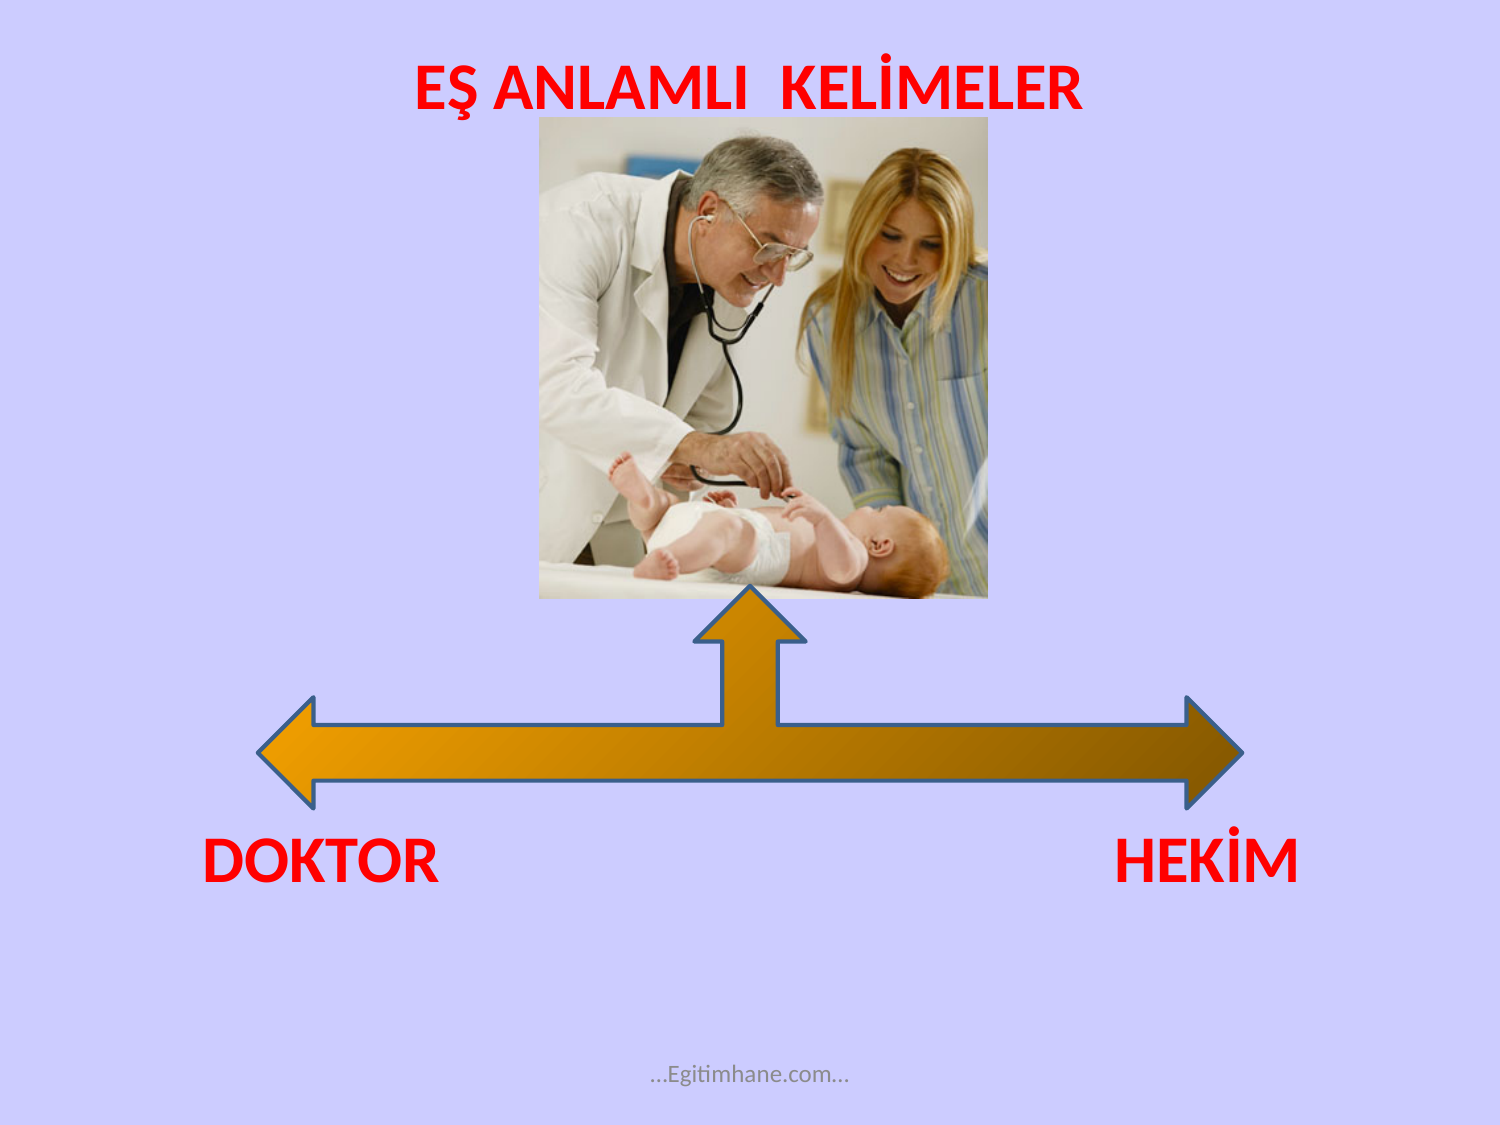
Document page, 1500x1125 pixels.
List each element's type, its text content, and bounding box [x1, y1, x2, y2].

text_box HEKİM [996, 808, 1360, 904]
picture [538, 116, 988, 599]
text_box DOKTOR [187, 808, 551, 904]
text_box [255, 611, 1245, 811]
footer …Egitimhane.com… [512, 1042, 988, 1103]
text_box EŞ ANLAMLI KELİMELER [234, 35, 1266, 130]
